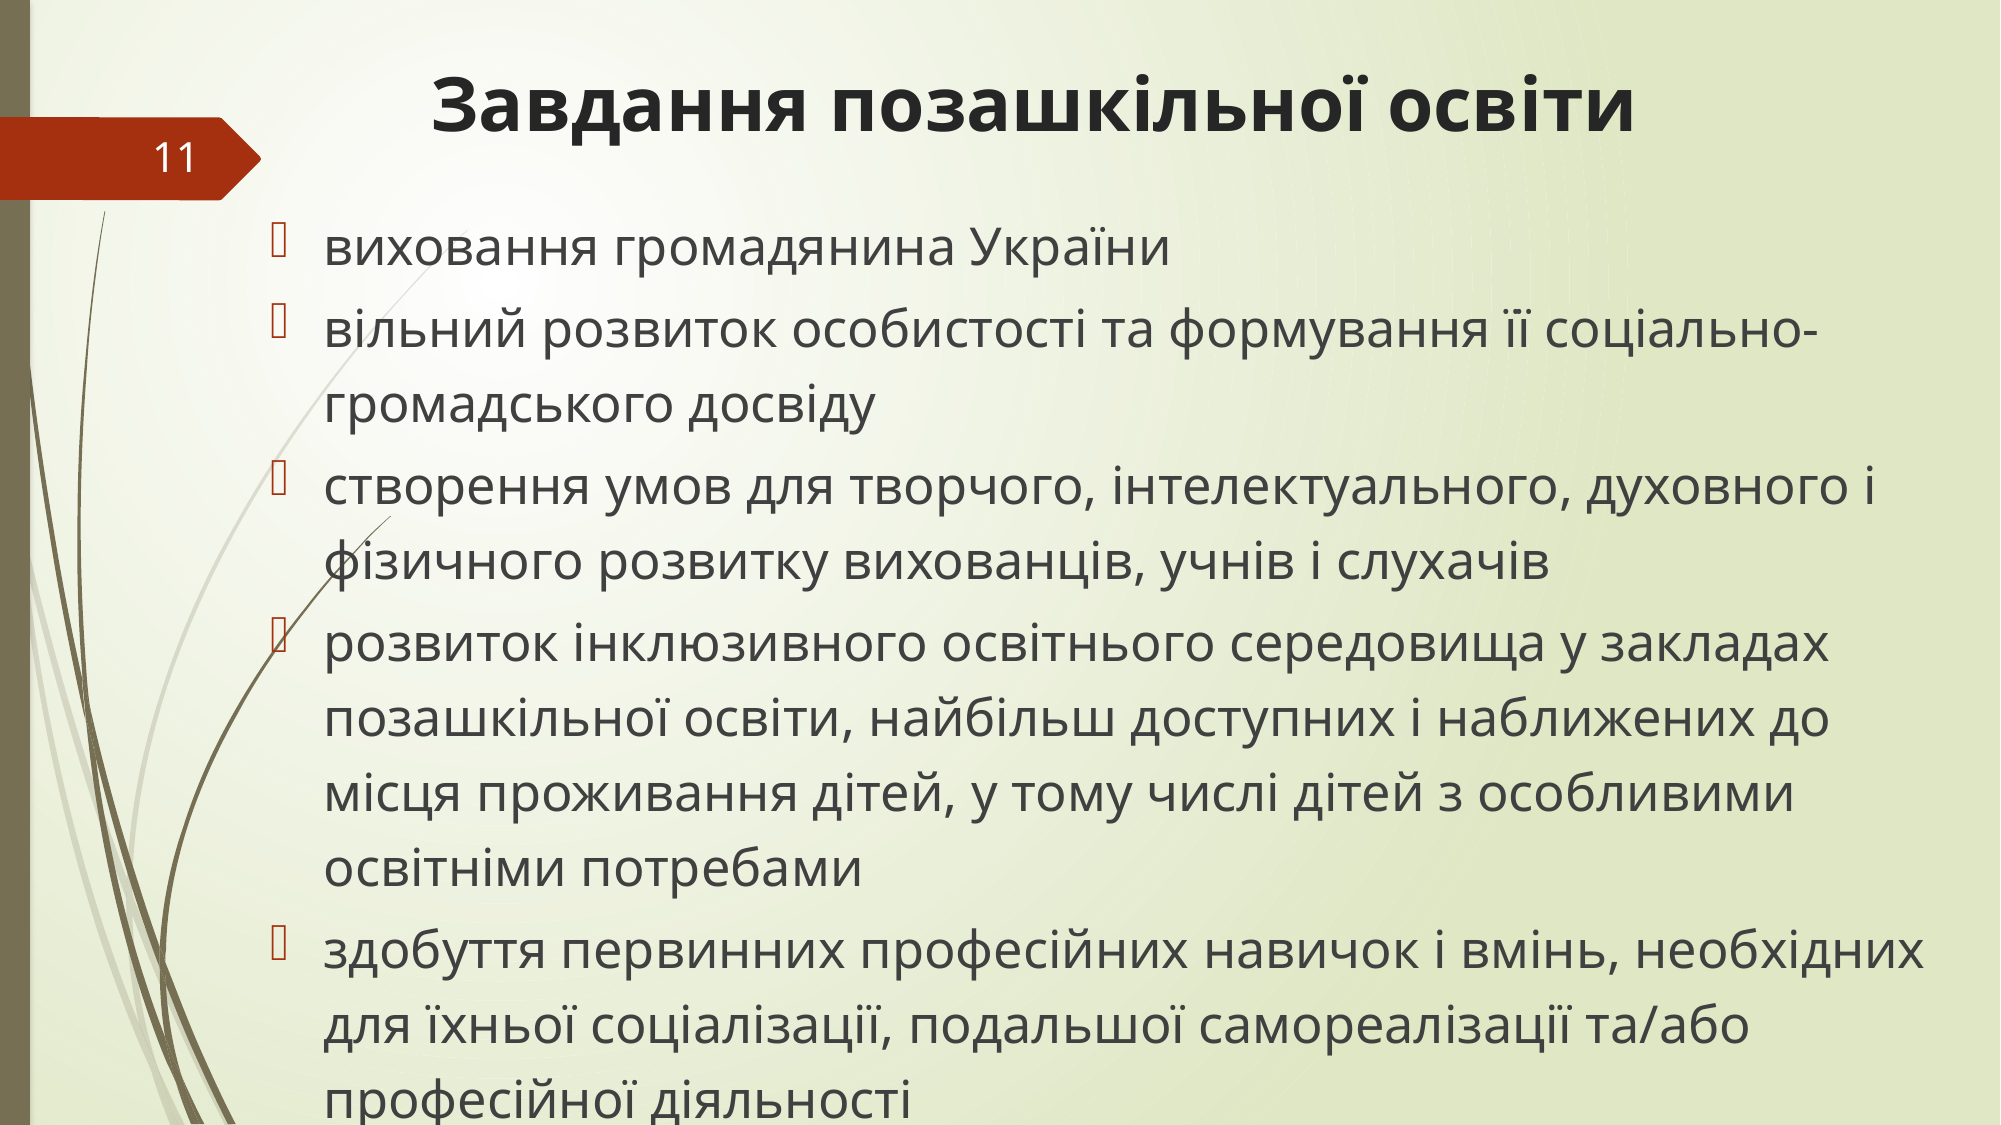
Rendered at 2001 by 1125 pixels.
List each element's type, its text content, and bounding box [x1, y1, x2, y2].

list виховання громадянина України вільний розвиток особистості та формування її соціально-громадського досвіду створення умов для творчого, інтелектуального, духовного і фізичного розвитку вихованців, учнів і слухачів розвиток інклюзивного освітнього середовища у закладах позашкільної освіти, найбільш доступних і наближених до місця проживання дітей, у тому числі дітей з особливими освітніми потребами здобуття первинних професійних навичок і вмінь, необхідних для їхньої соціалізації, подальшої самореалізації та/або професійної діяльності [255, 193, 1960, 1125]
title Завдання позашкільної освіти [415, 49, 1878, 193]
slide_number 11 [87, 129, 216, 190]
